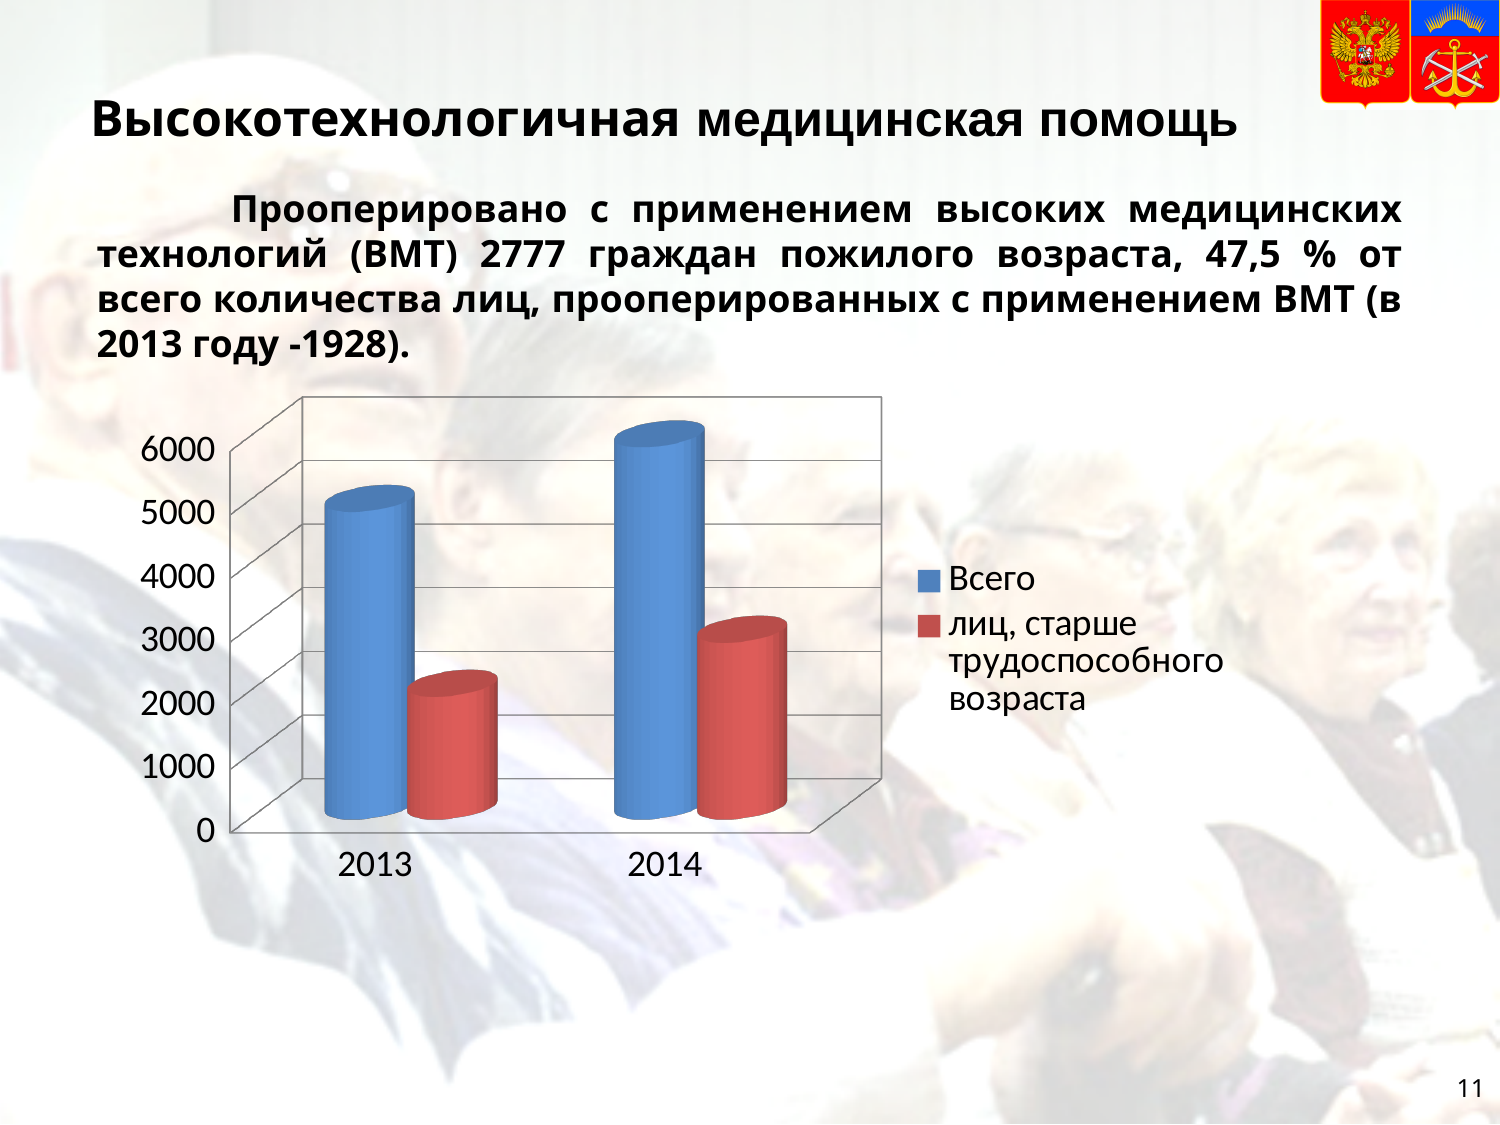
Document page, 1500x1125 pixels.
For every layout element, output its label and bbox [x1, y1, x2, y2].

picture [0, 0, 1500, 1125]
chart [116, 386, 1251, 897]
